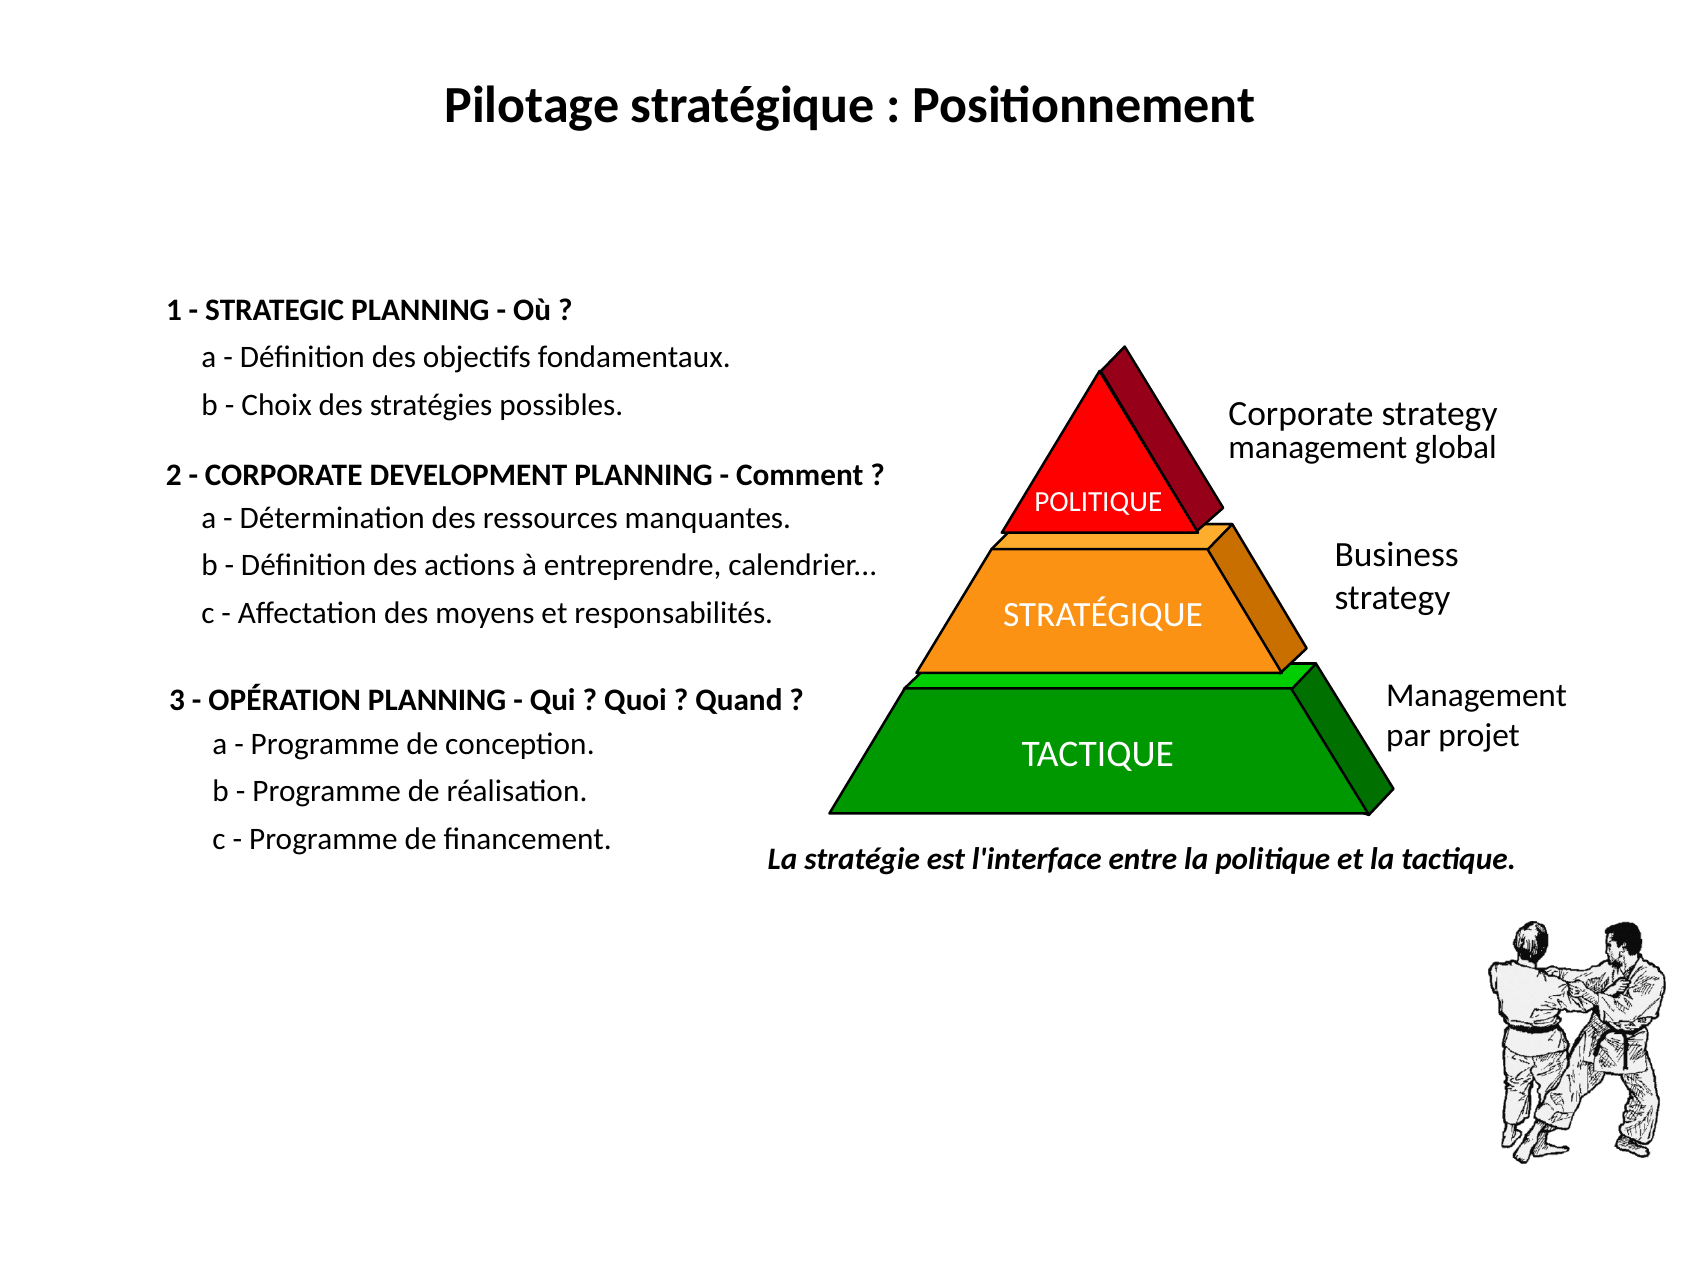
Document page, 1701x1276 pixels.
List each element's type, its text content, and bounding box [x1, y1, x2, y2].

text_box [168, 673, 912, 853]
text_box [165, 283, 824, 420]
picture [1487, 920, 1666, 1165]
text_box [767, 346, 1607, 895]
text_box Pilotage stratégique : Positionnement [0, 70, 1701, 146]
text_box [165, 448, 1040, 627]
